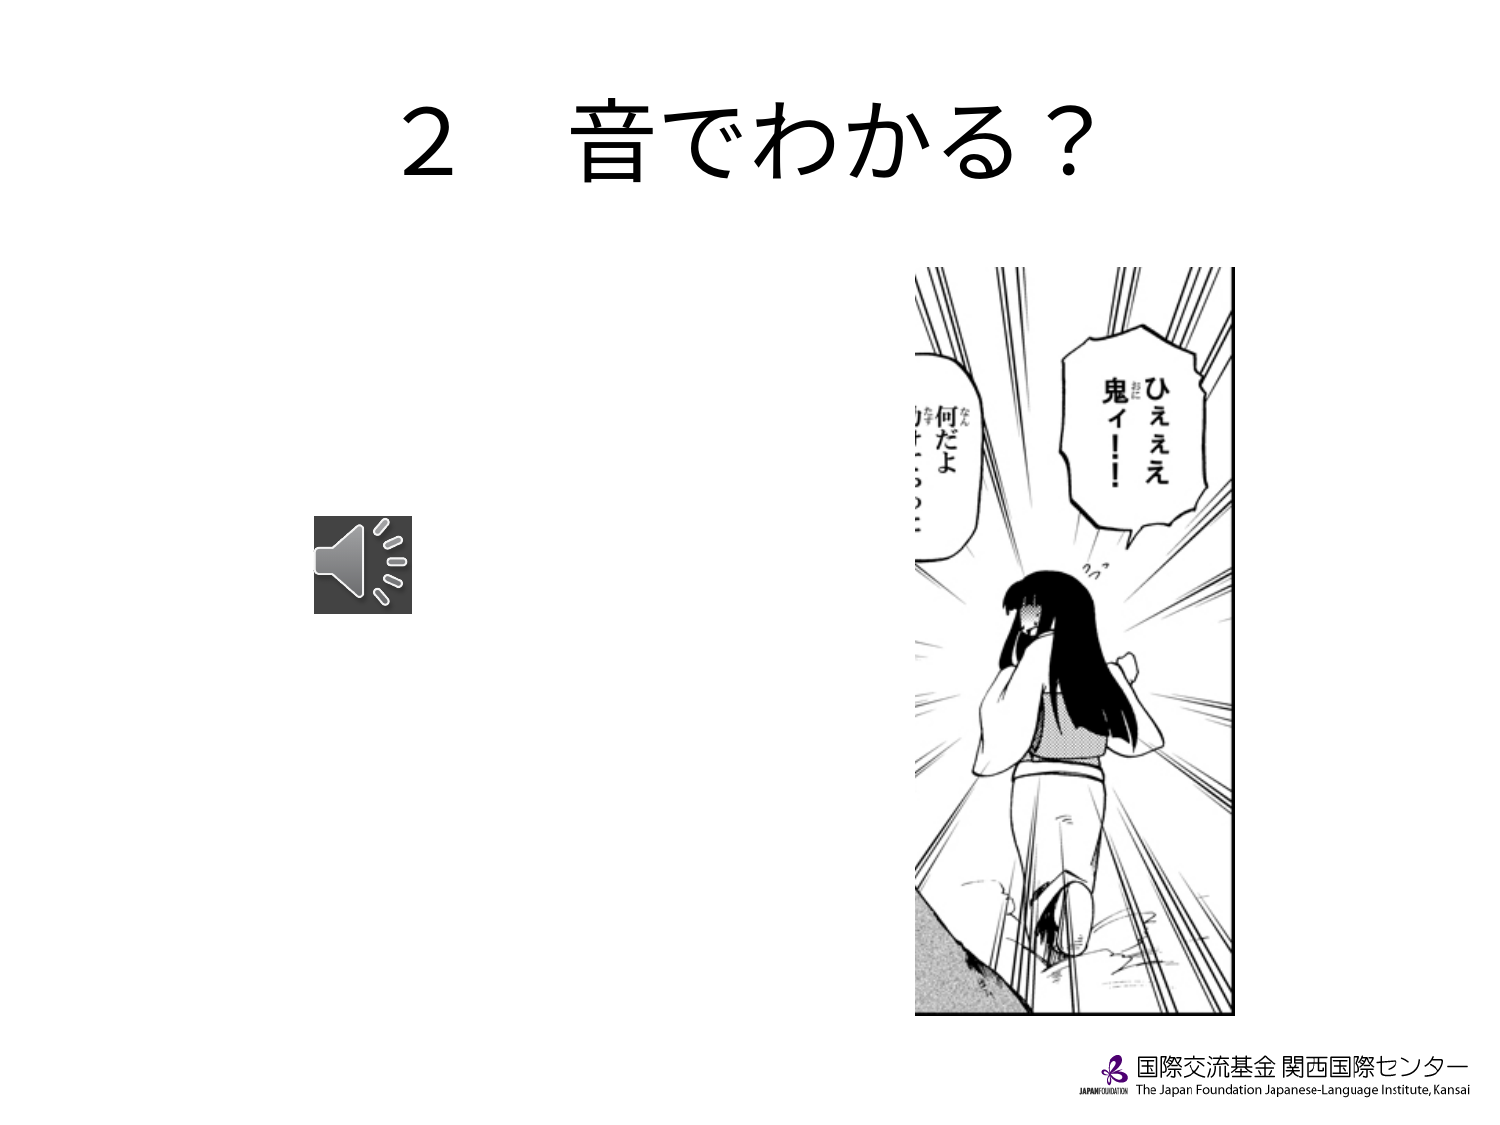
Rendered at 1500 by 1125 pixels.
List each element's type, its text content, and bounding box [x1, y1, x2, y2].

picture [312, 514, 414, 615]
picture [1069, 1047, 1477, 1102]
title ２ 音でわかる？ [75, 45, 1425, 233]
picture [915, 266, 1235, 1016]
